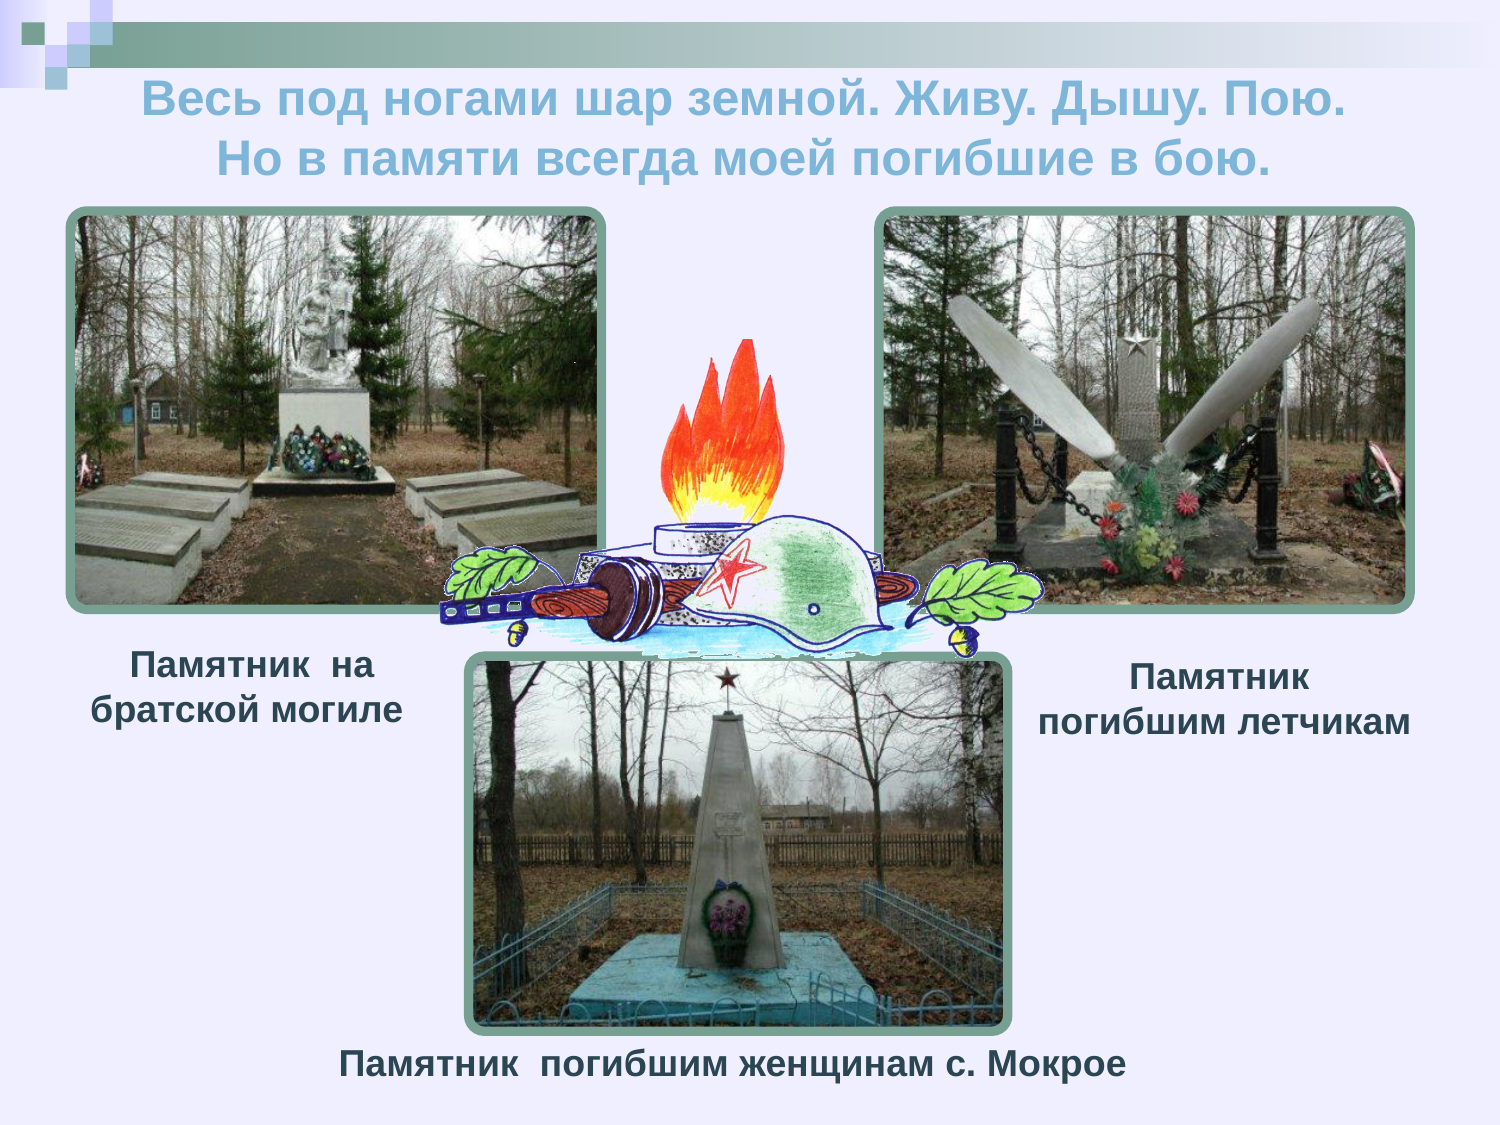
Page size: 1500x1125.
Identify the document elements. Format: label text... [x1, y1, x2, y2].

text_box Весь под ногами шар земной. Живу. Дышу. Пою. Но в памяти всегда моей погибшие в бою. [46, 58, 1442, 194]
text_box Памятник погибшим летчикам [1019, 644, 1430, 750]
text_box Памятник погибшим женщинам с. Мокрое [304, 1031, 1172, 1091]
text_box Памятник на братской могиле [46, 632, 457, 738]
picture [70, 210, 1411, 1032]
